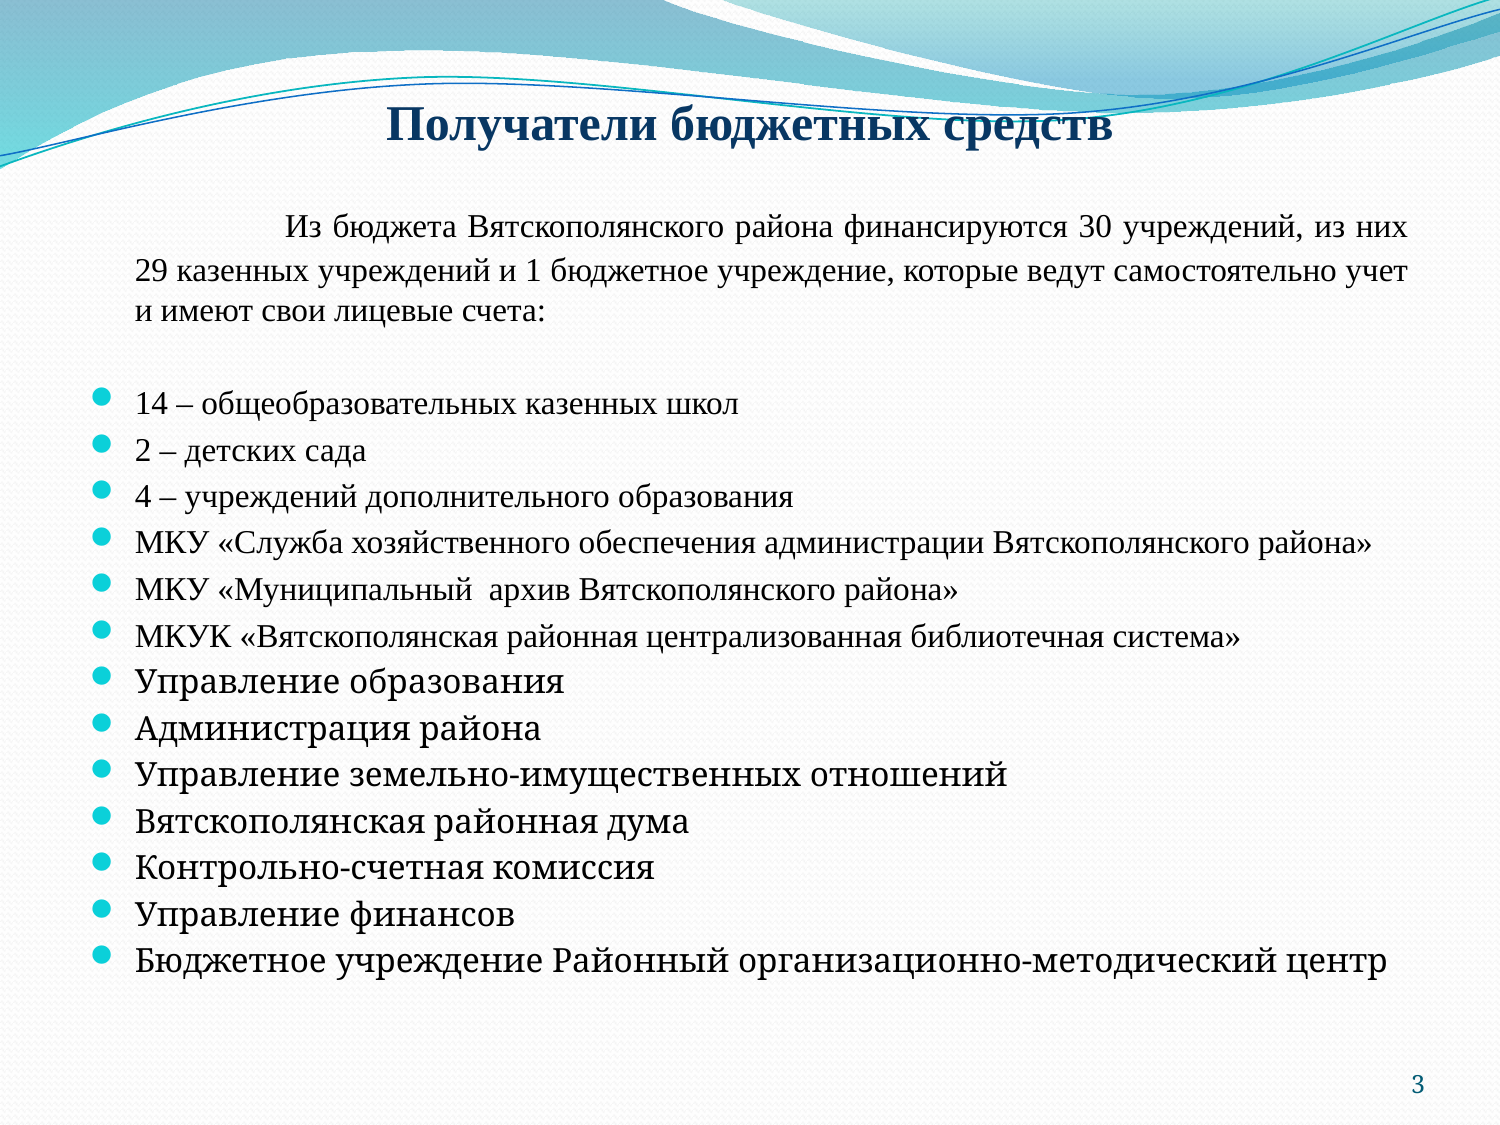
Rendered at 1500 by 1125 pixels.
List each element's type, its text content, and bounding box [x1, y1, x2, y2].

slide_number 3 [1299, 1042, 1425, 1103]
title Получатели бюджетных средств [75, 35, 1425, 175]
list Из бюджета Вятскополянского района финансируются 30 учреждений, из них 29 казенных учреждений и 1 бюджетное учреждение, которые ведут самостоятельно учет и имеют свои лицевые счета: 14 – общеобразовательных казенных школ 2 – детских сада 4 – учреждений дополнительного образования МКУ «Служба хозяйственного обеспечения администрации Вятскополянского района» МКУ «Муниципальный архив Вятскополянского района» МКУК «Вятскополянская районная централизованная библиотечная система» Управление образования Администрация района Управление земельно-имущественных отношений Вятскополянская районная дума Контрольно-счетная комиссия Управление финансов Бюджетное учреждение Районный организационно-методический центр [75, 175, 1425, 1038]
